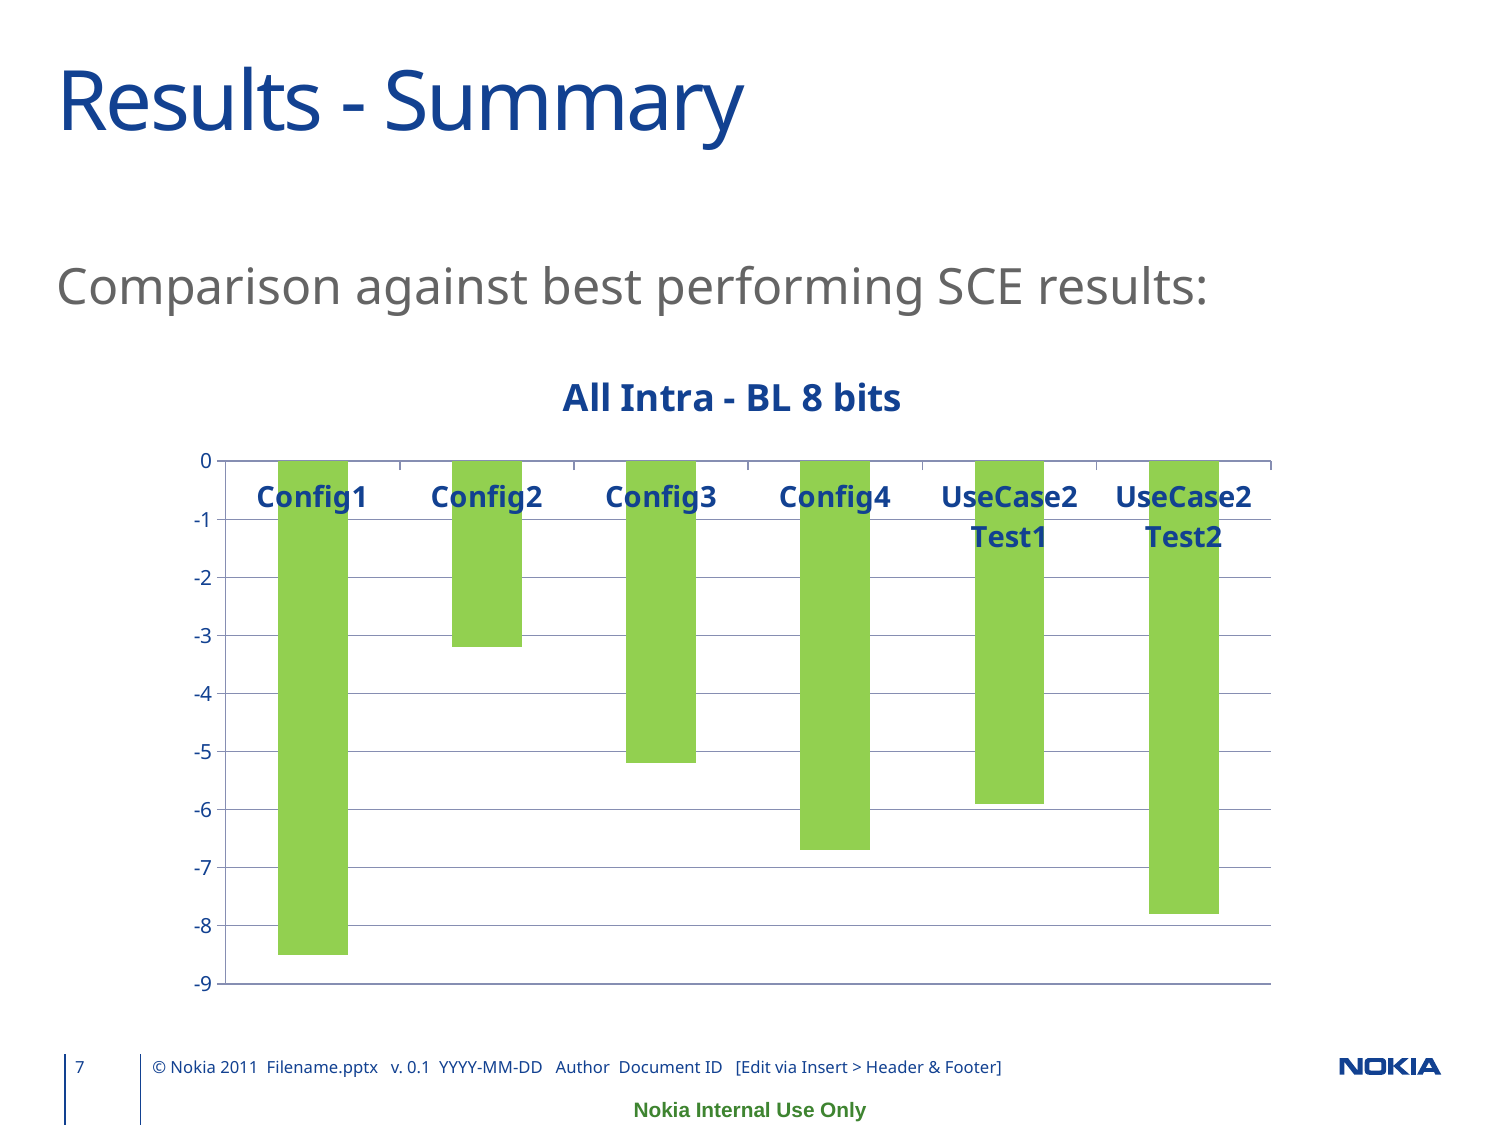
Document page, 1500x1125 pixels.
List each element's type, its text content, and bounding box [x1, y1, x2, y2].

title Results - Summary [56, 47, 1433, 149]
chart [170, 337, 1294, 1012]
footer © Nokia 2011 Filename.pptx v. 0.1 YYYY-MM-DD Author Document ID [Edit via Insert > Header & Footer] [152, 1057, 1231, 1079]
slide_number 7 [75, 1057, 124, 1079]
list Comparison against best performing SCE results: [56, 254, 1436, 1032]
